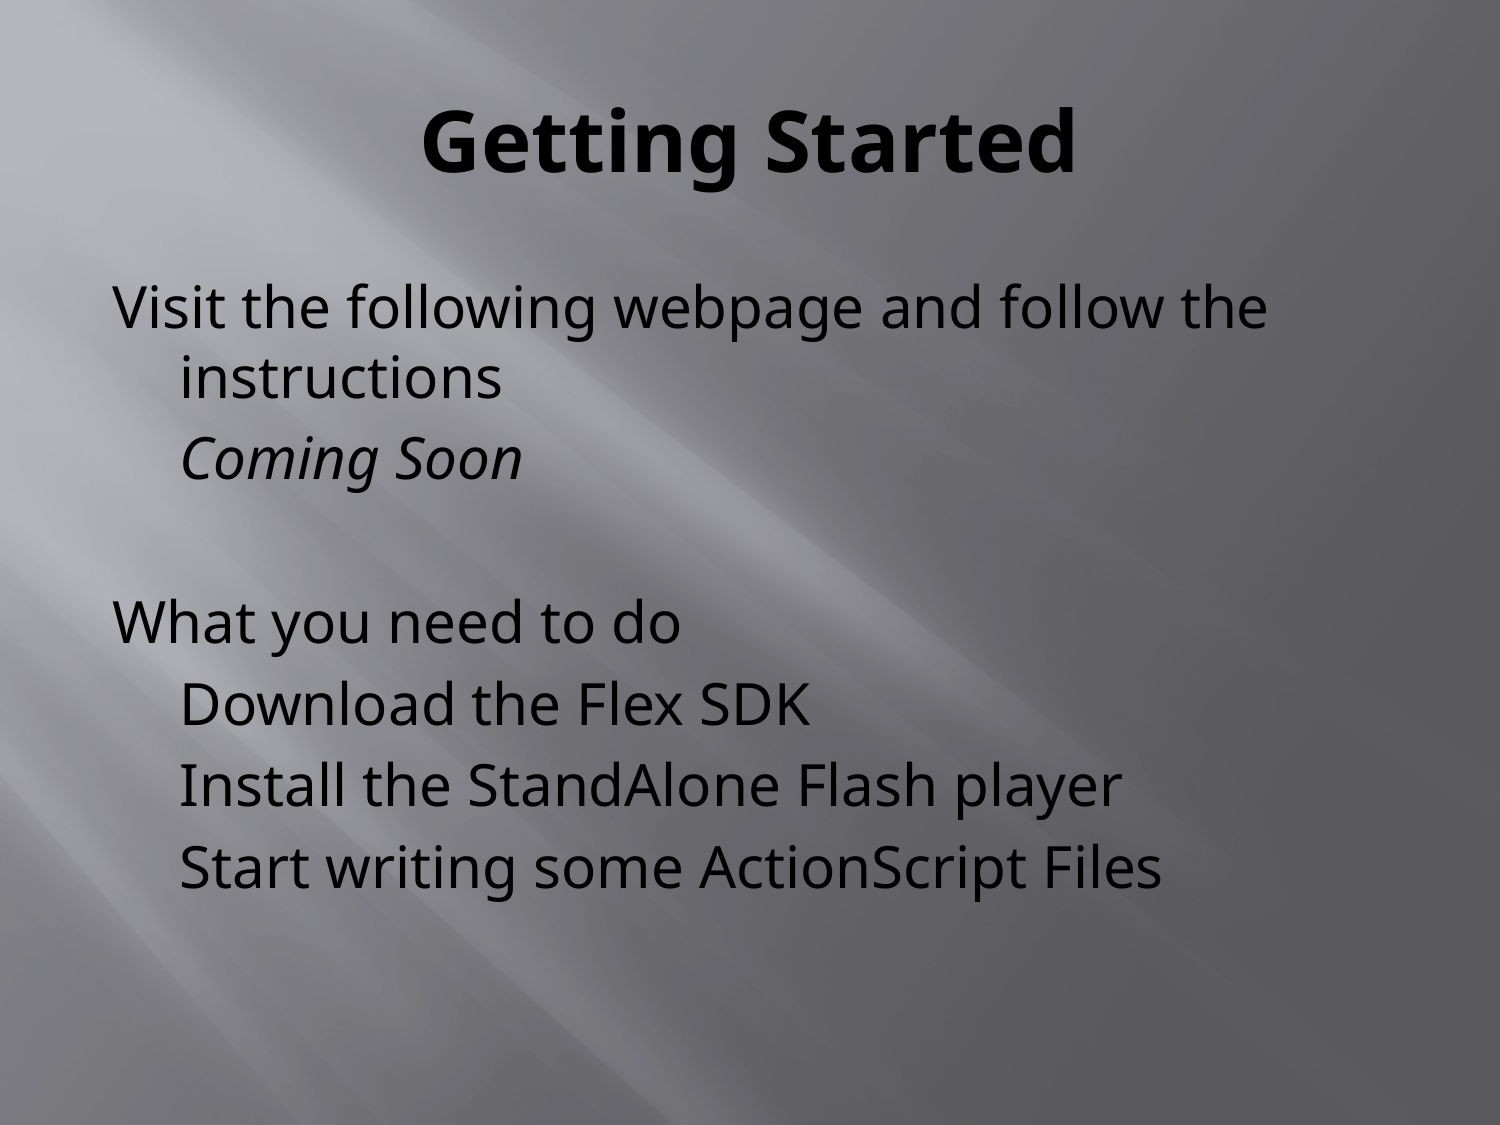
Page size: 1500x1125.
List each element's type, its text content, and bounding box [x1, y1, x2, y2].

title Getting Started [75, 45, 1425, 233]
list Visit the following webpage and follow the instructions Coming Soon What you need to do Download the Flex SDK Install the StandAlone Flash player Start writing some ActionScript Files [75, 262, 1425, 1035]
